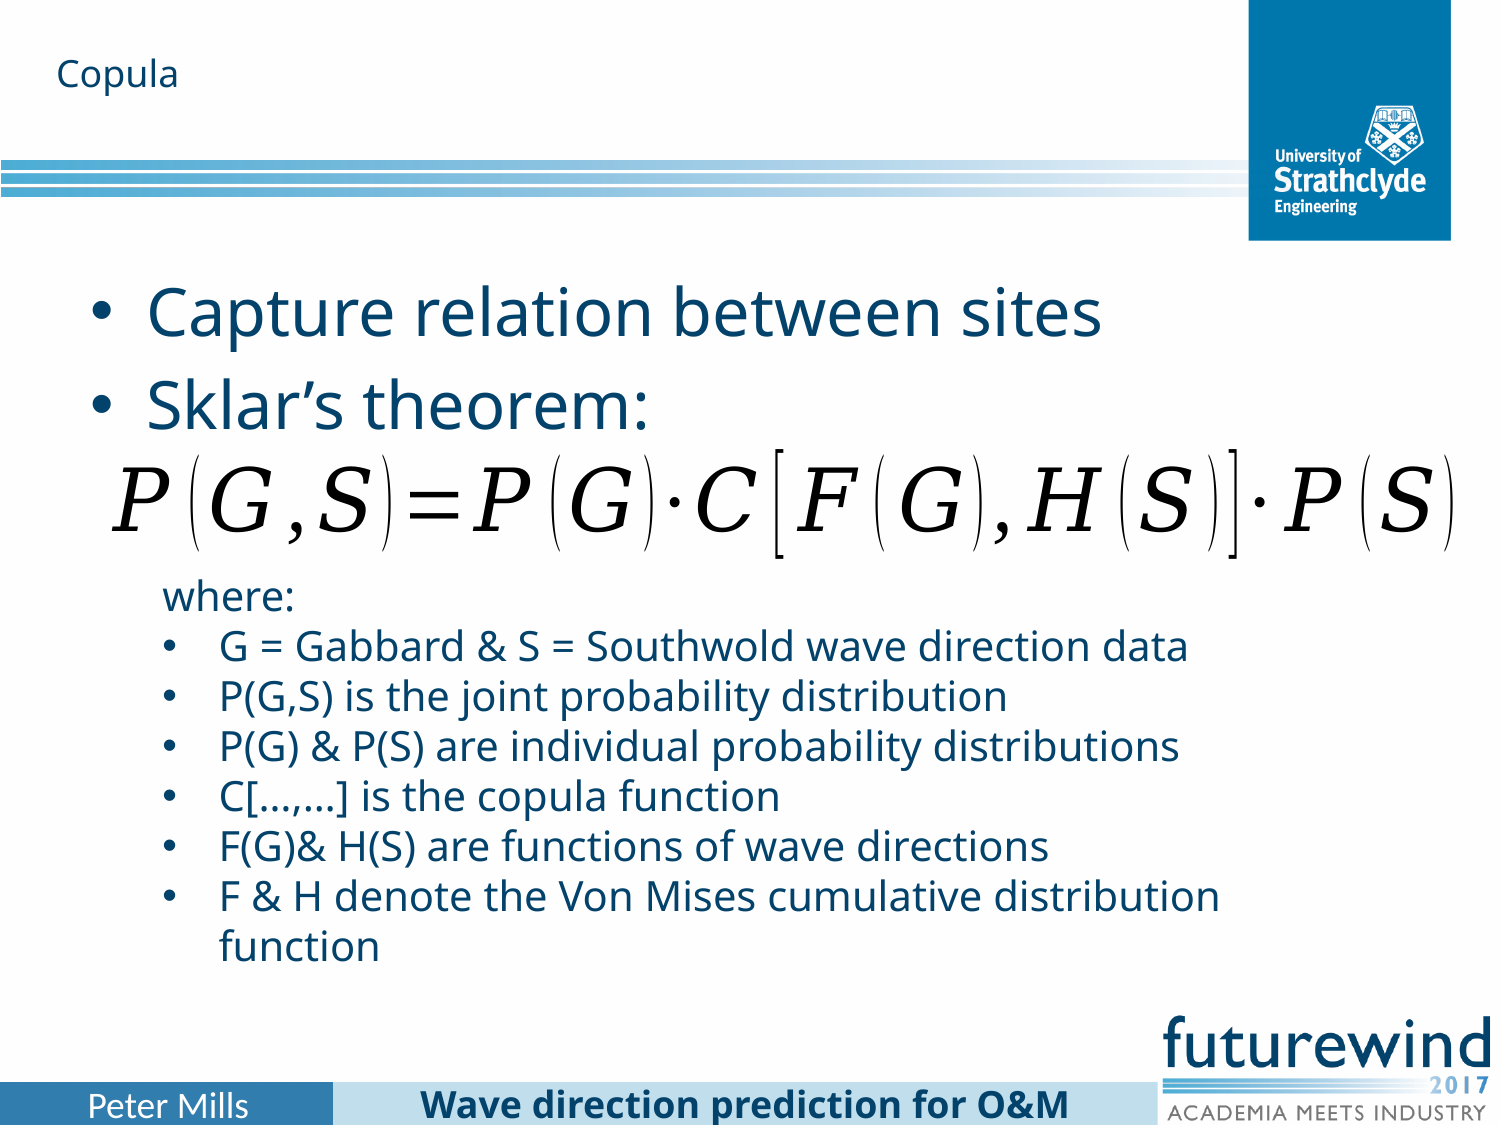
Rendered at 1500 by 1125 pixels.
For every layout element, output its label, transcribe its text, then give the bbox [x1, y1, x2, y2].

title Copula [41, 42, 1199, 161]
list Capture relation between sites Sklar’s theorem: [75, 261, 1425, 468]
picture [1296, 150, 1300, 161]
picture [1371, 106, 1417, 154]
picture [1349, 205, 1356, 215]
picture [1308, 153, 1319, 161]
picture [1329, 171, 1338, 191]
picture [1329, 150, 1339, 161]
picture [1275, 167, 1291, 191]
picture [1276, 200, 1286, 212]
picture [1390, 146, 1400, 157]
picture [1407, 133, 1417, 144]
picture [1287, 153, 1293, 161]
text_box where: G = Gabbard & S = Southwold wave direction data P(G,S) is the joint probability distribution P(G) & P(S) are individual probability distributions C[…,…] is the copula function F(G)& H(S) are functions of wave directions F & H denote the Von Mises cumulative distribution function [147, 562, 1306, 978]
picture [1341, 169, 1354, 191]
picture [1341, 204, 1346, 212]
picture [1304, 174, 1313, 191]
picture [1357, 174, 1368, 191]
picture [1349, 149, 1360, 161]
picture [0, 0, 1500, 1125]
picture [1371, 132, 1382, 140]
picture [1277, 150, 1284, 161]
picture [1293, 204, 1299, 213]
picture [1371, 169, 1377, 191]
picture [1314, 174, 1327, 191]
picture [1306, 203, 1334, 212]
picture [1412, 174, 1425, 191]
picture [1379, 174, 1393, 199]
picture [1293, 171, 1302, 191]
picture [1395, 169, 1408, 191]
